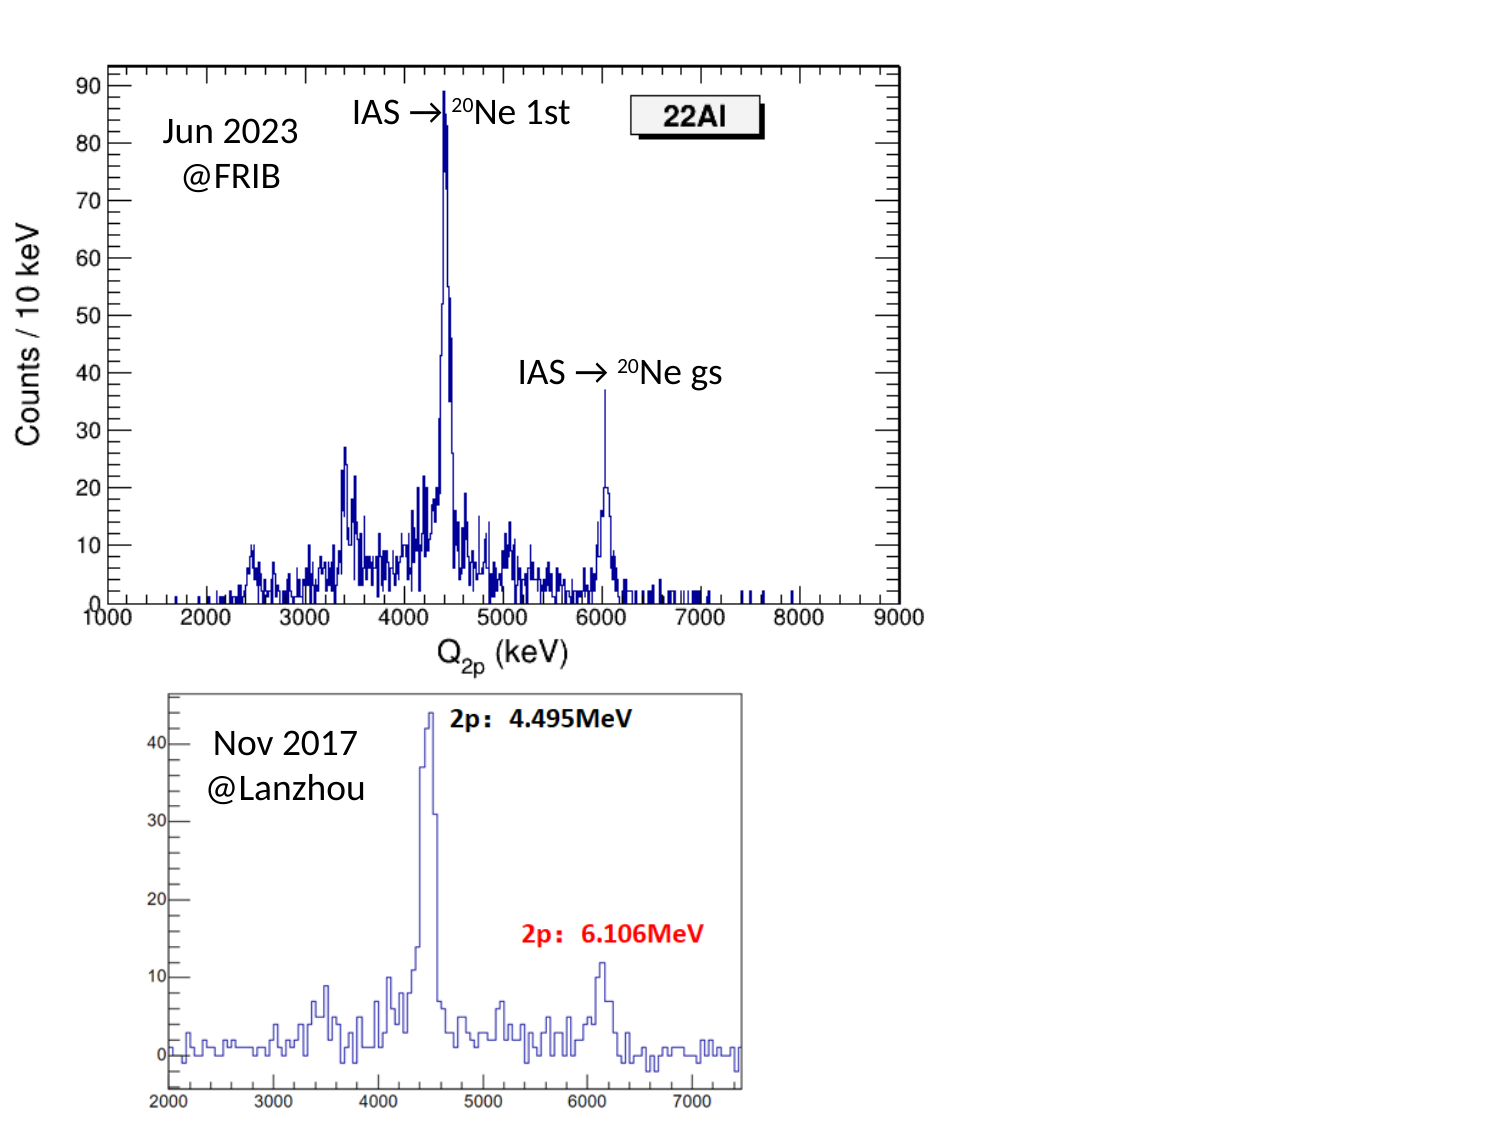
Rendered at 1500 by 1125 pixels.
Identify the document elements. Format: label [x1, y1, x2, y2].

picture [0, 0, 1000, 1125]
